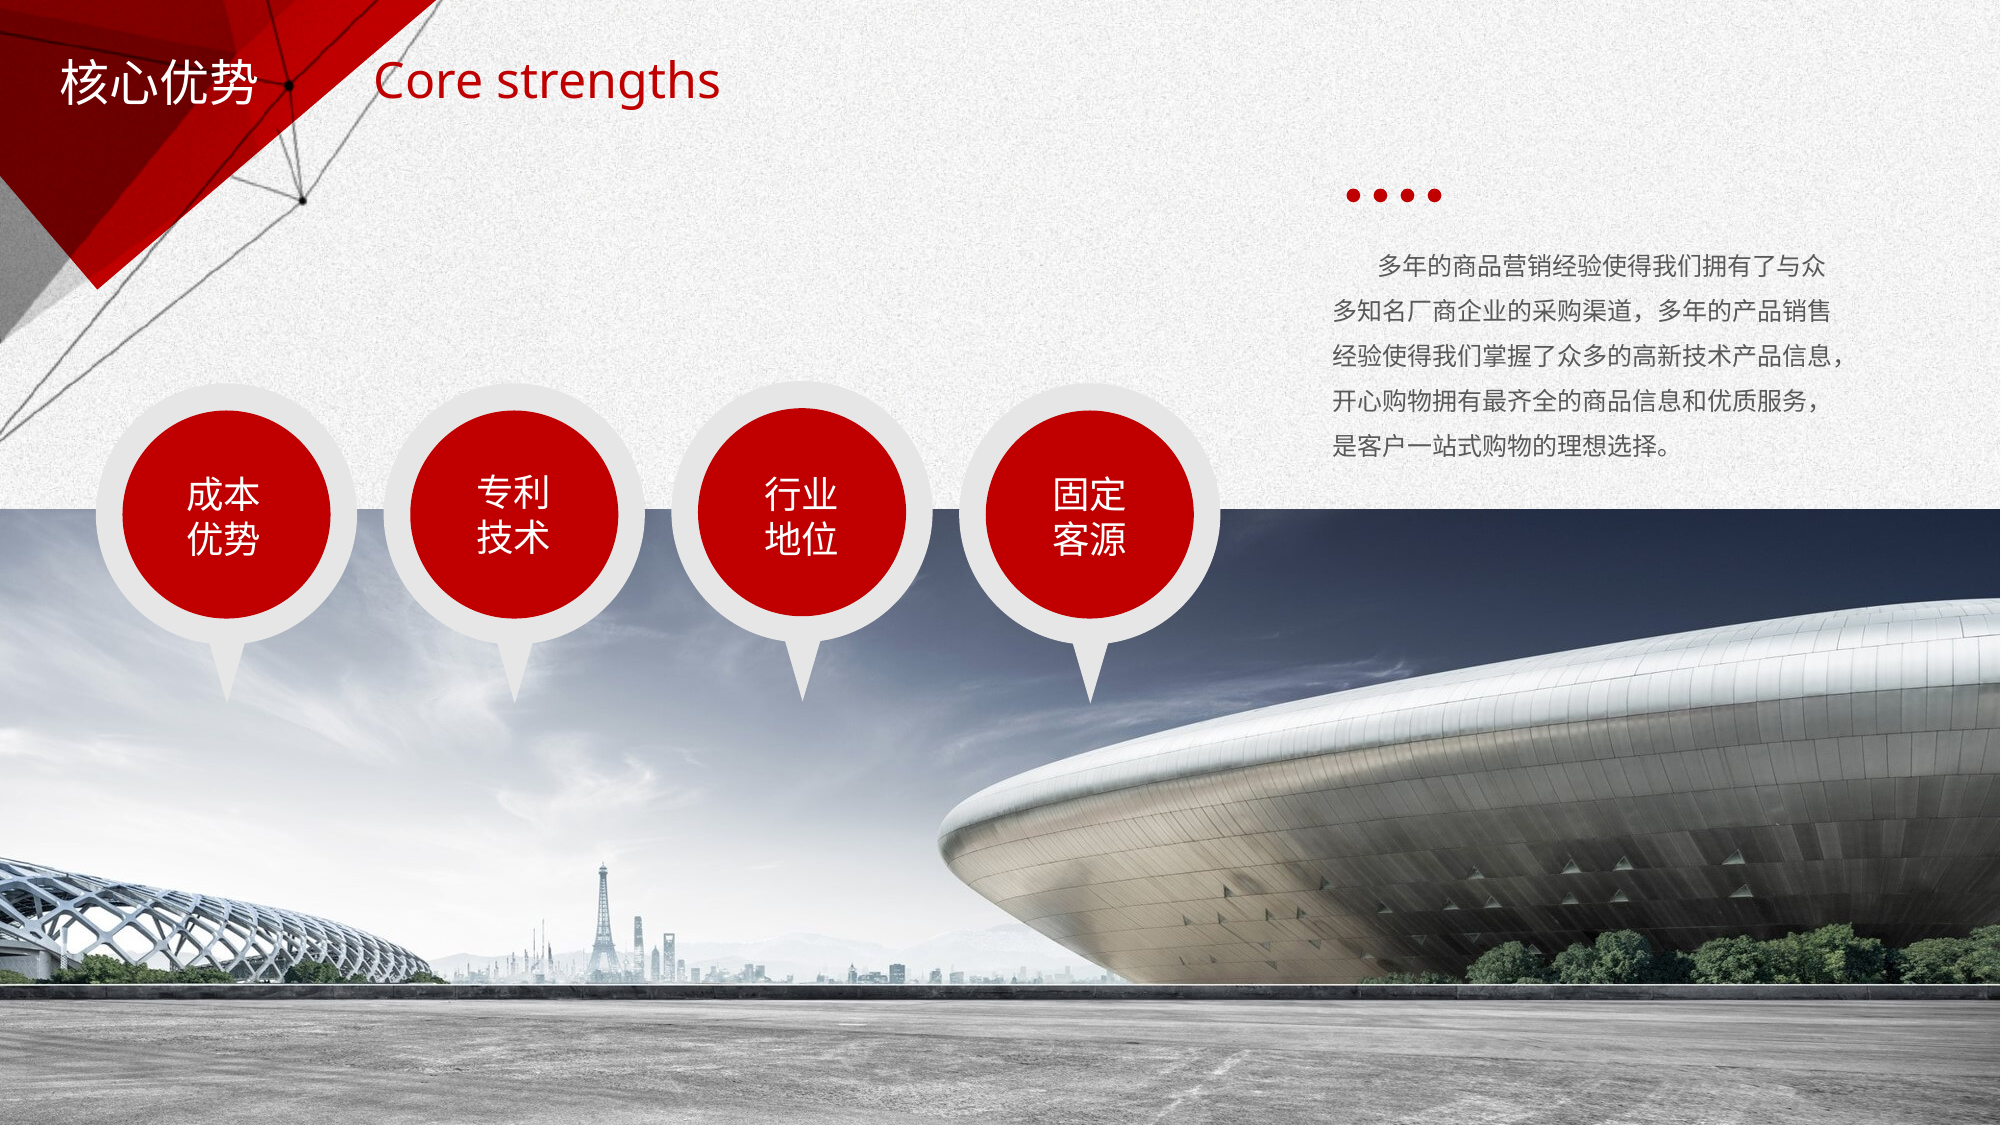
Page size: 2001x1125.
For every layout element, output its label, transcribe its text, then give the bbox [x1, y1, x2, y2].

picture [0, 0, 2001, 1125]
text_box Core strengths [528, 41, 884, 116]
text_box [641, 410, 963, 672]
text_box 多年的商品营销经验使得我们拥有了与众多知名厂商企业的采购渠道，多年的产品销售经验使得我们掌握了众多的高新技术产品信息，开心购物拥有最齐全的商品信息和优质服务，是客户一站式购物的理想选择。 [1318, 228, 1852, 468]
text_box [387, 412, 675, 675]
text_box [1346, 188, 1442, 203]
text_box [929, 412, 1250, 675]
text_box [66, 412, 387, 675]
